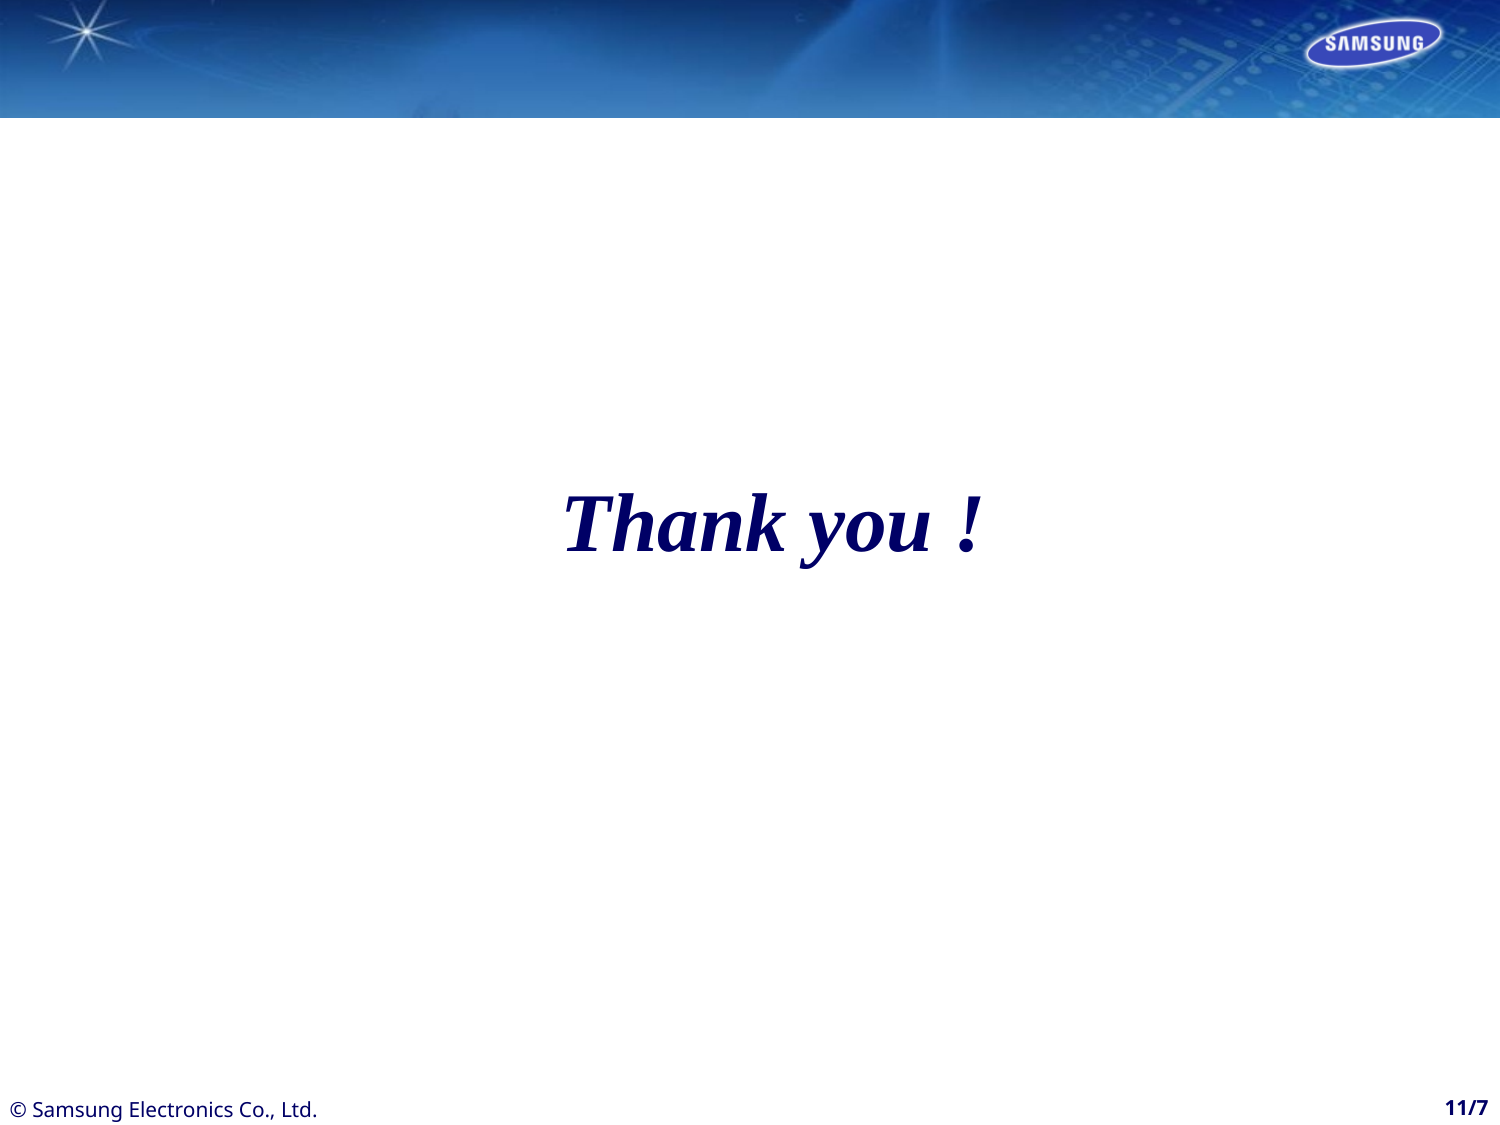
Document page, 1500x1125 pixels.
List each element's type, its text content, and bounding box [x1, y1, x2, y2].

picture [0, 0, 1500, 118]
text_box Thank you ! [385, 460, 1161, 576]
